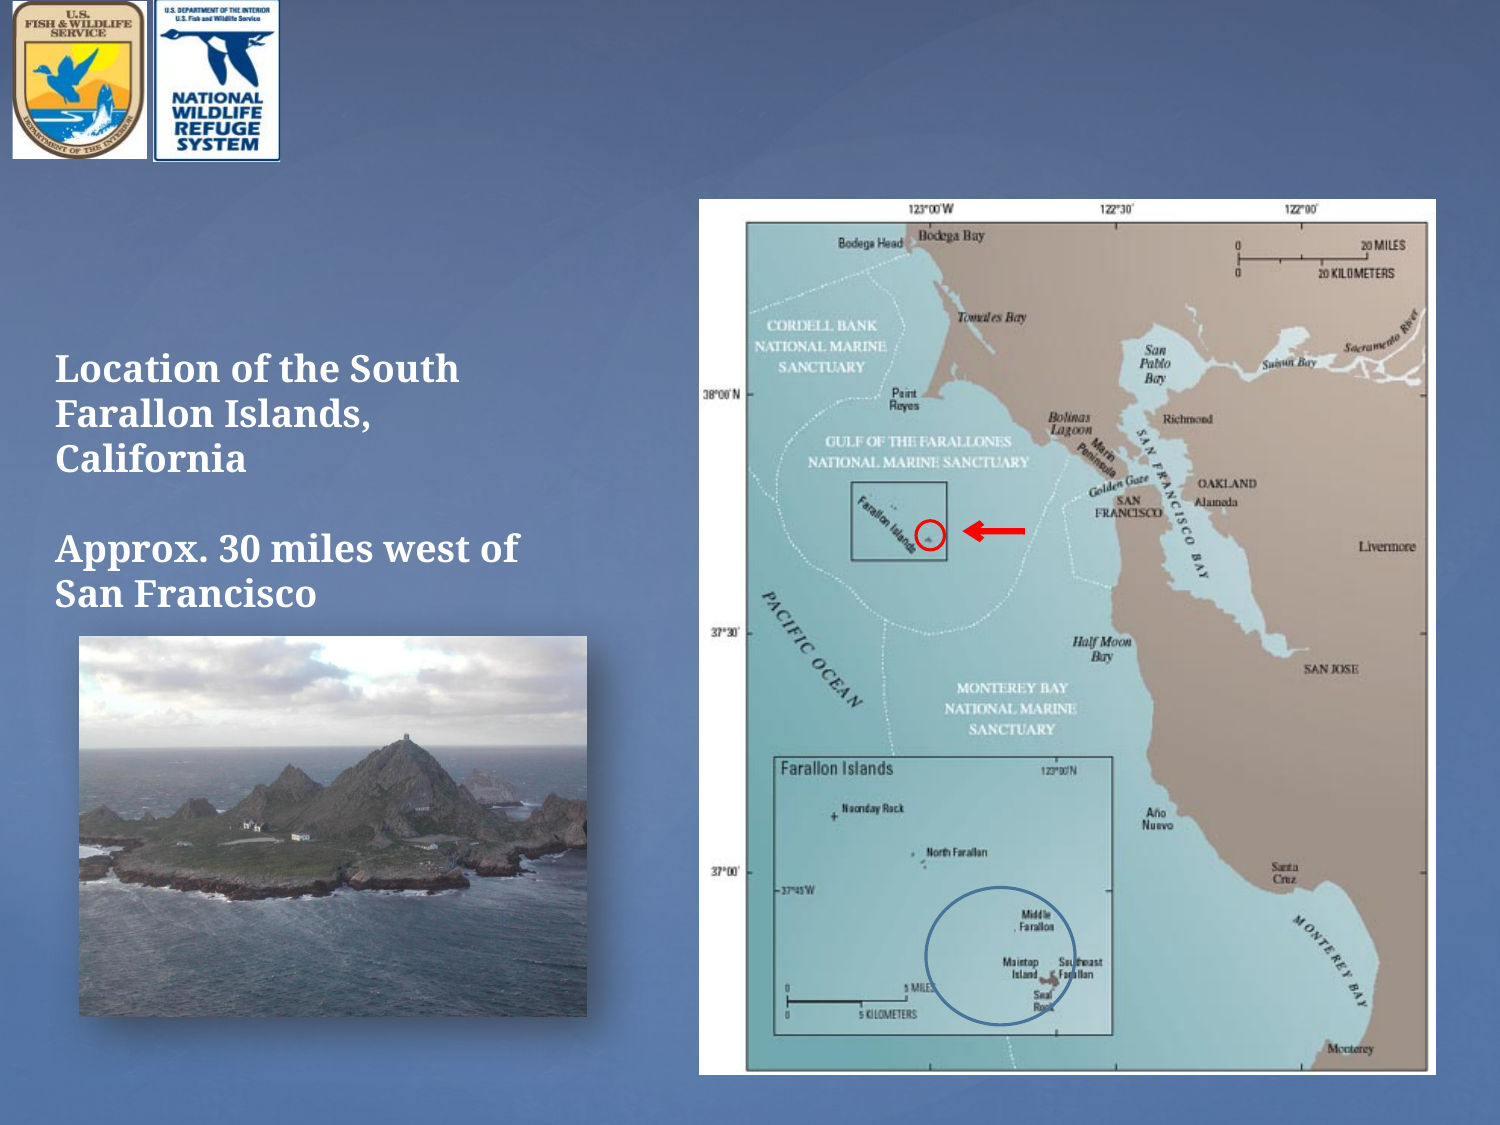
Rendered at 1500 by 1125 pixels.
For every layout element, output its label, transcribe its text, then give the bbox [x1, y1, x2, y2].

text_box Location of the South Farallon Islands, California Approx. 30 miles west of San Francisco [40, 337, 565, 623]
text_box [699, 199, 1437, 1076]
picture [11, 1, 148, 160]
picture [79, 636, 587, 1017]
picture [152, 0, 281, 163]
